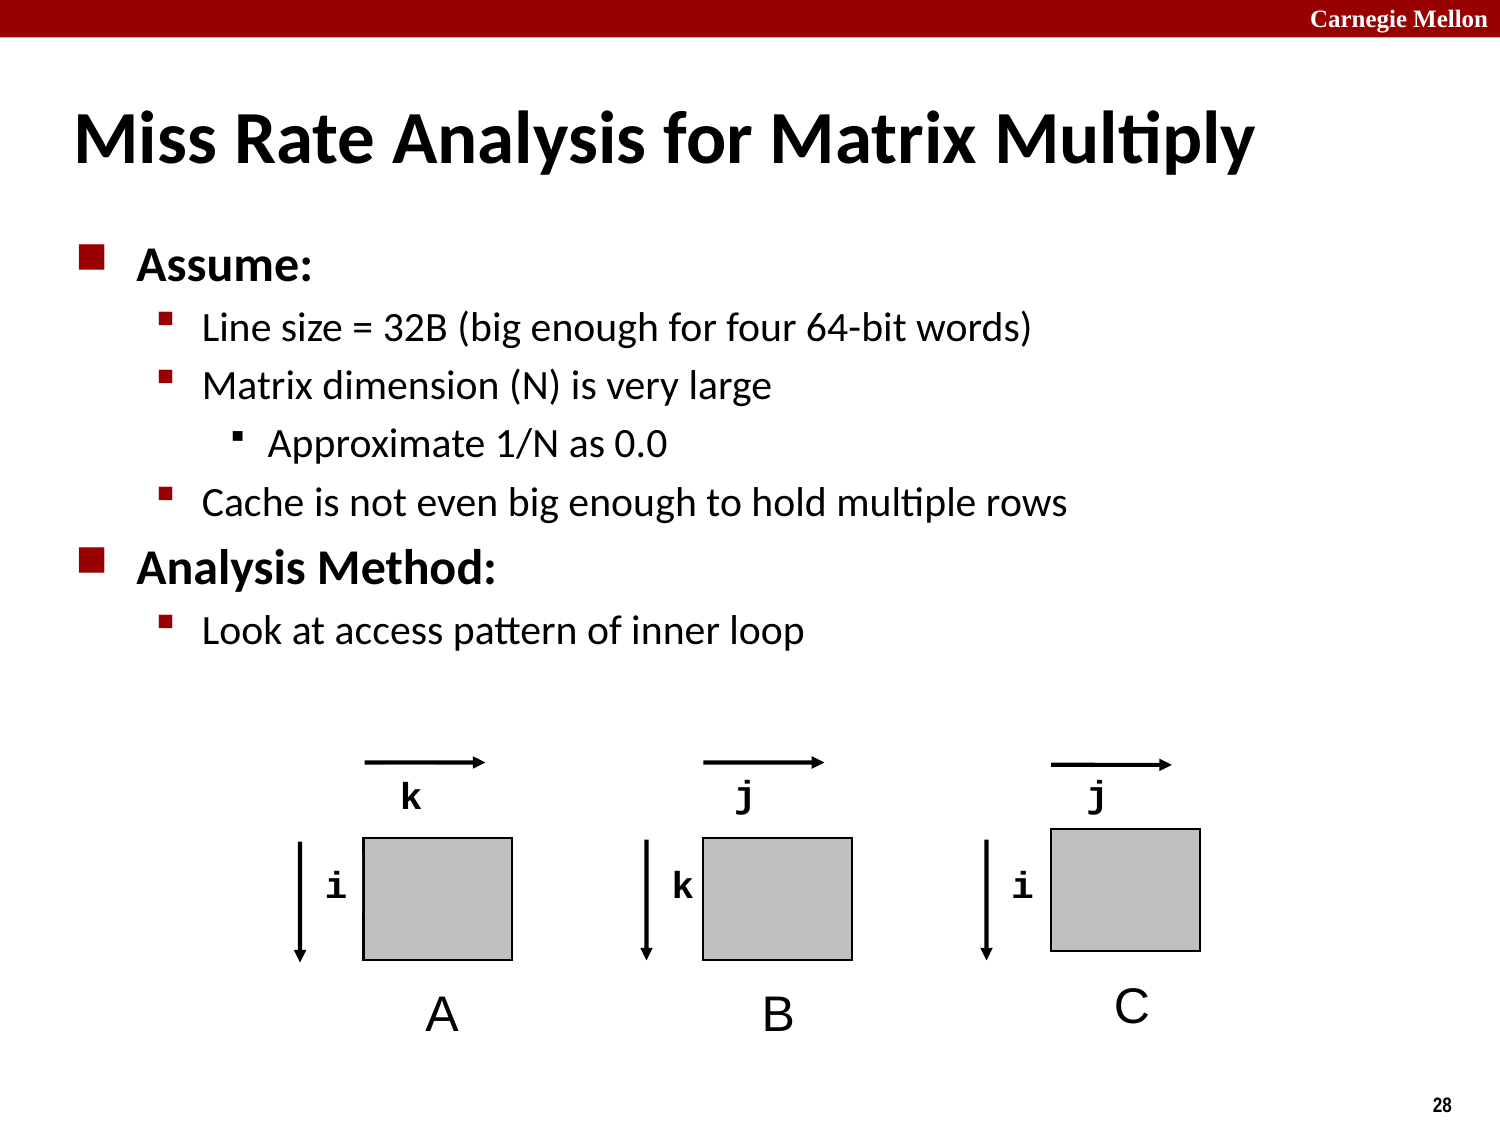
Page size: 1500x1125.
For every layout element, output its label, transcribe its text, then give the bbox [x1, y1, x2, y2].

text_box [986, 762, 1201, 1042]
title Miss Rate Analysis for Matrix Multiply [58, 71, 1305, 197]
list Assume: Line size = 32B (big enough for four 64-bit words) Matrix dimension (N) is very large Approximate 1/N as 0.0 Cache is not even big enough to hold multiple rows Analysis Method: Look at access pattern of inner loop [64, 223, 1361, 1040]
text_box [646, 762, 853, 1051]
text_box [299, 762, 513, 1051]
